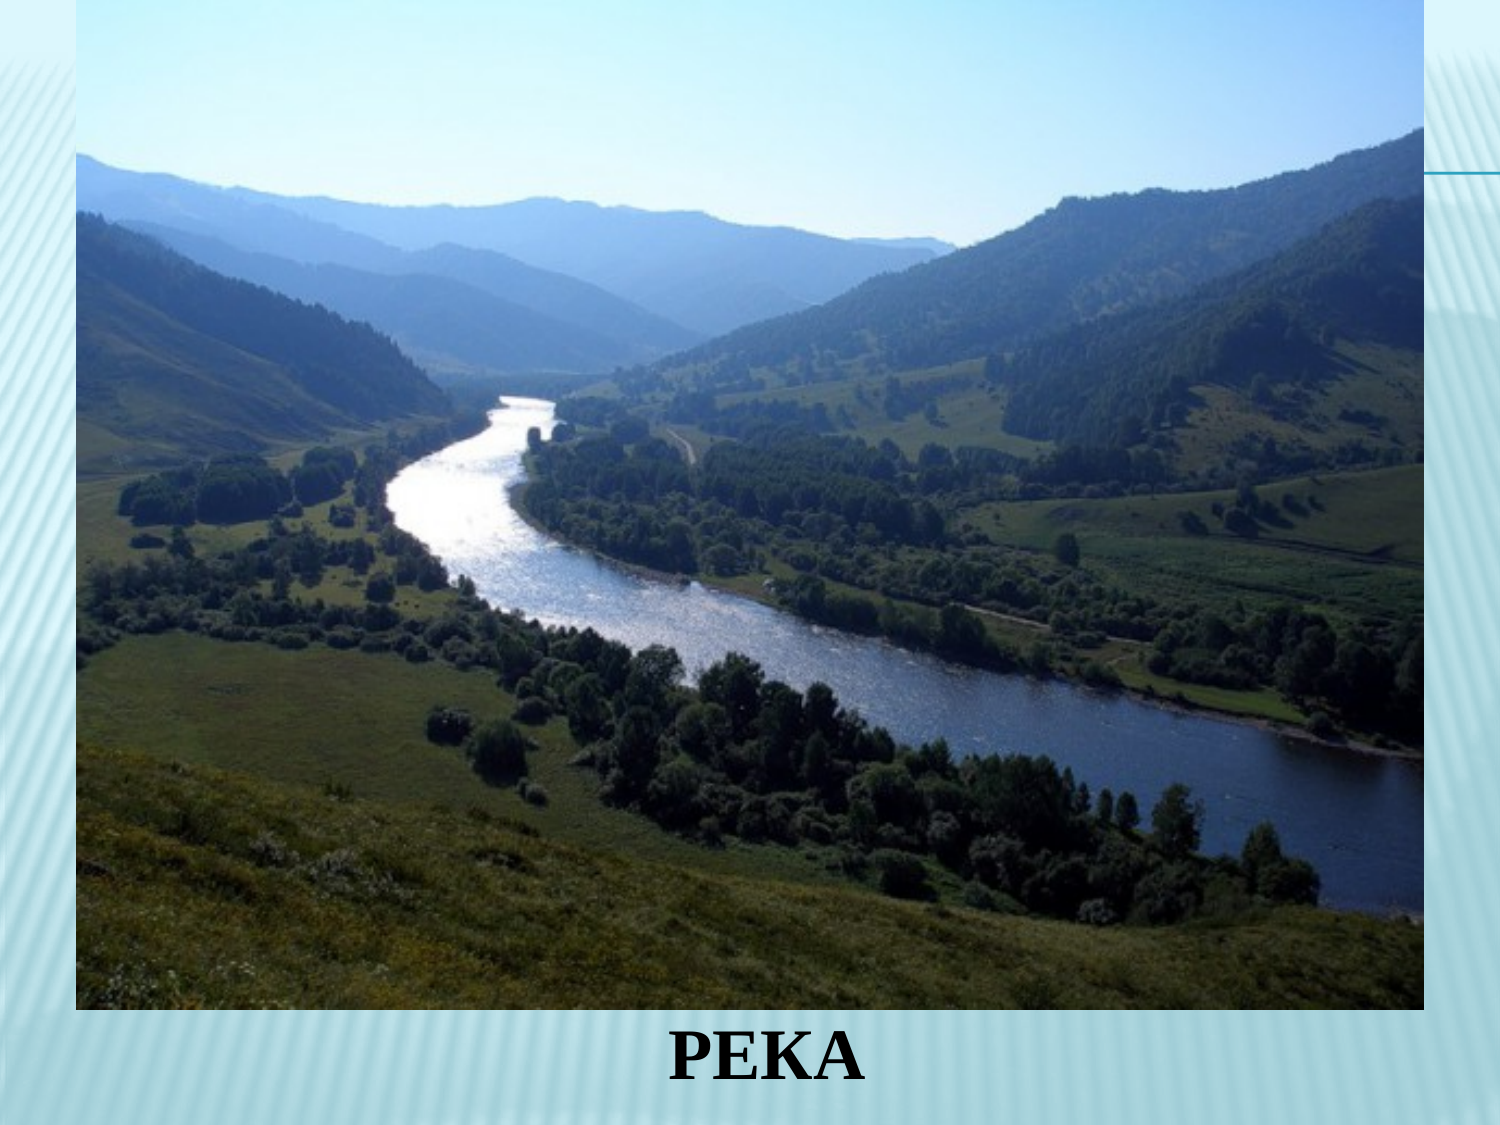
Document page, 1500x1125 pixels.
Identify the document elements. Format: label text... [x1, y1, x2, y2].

title Река [75, 999, 1459, 1103]
picture [76, 0, 1424, 1011]
